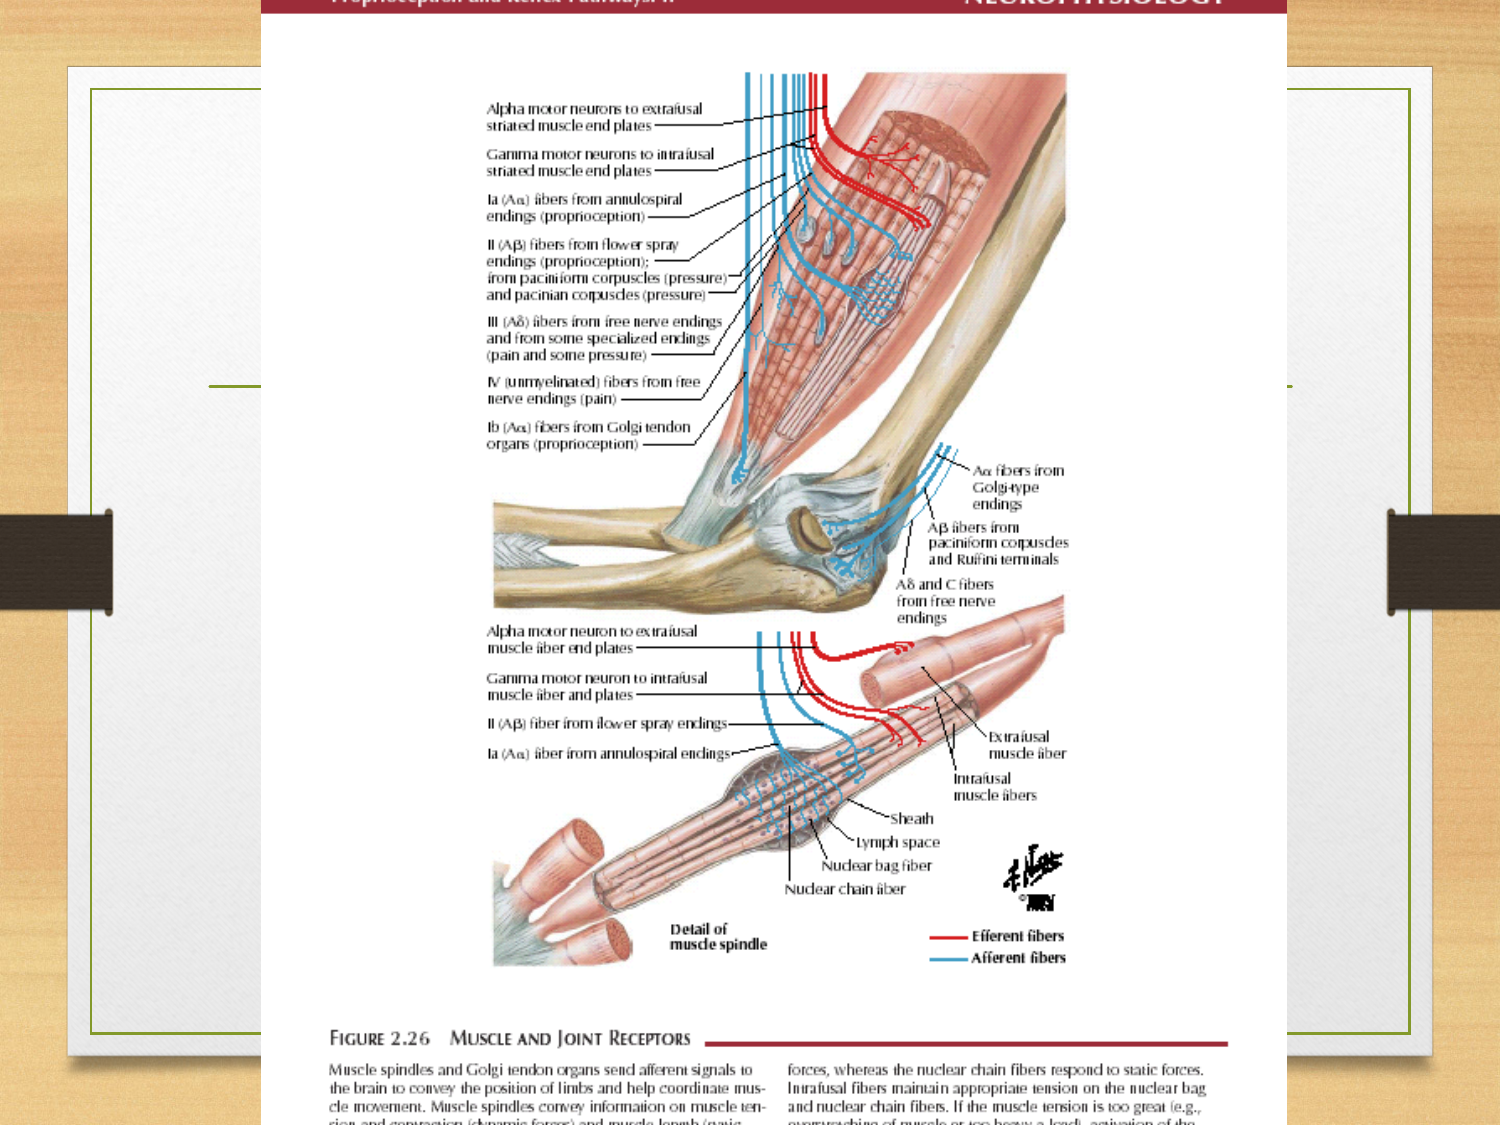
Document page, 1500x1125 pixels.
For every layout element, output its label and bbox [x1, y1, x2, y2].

list [261, 0, 1287, 1125]
picture [0, 0, 261, 1125]
picture [1287, 0, 1500, 1125]
